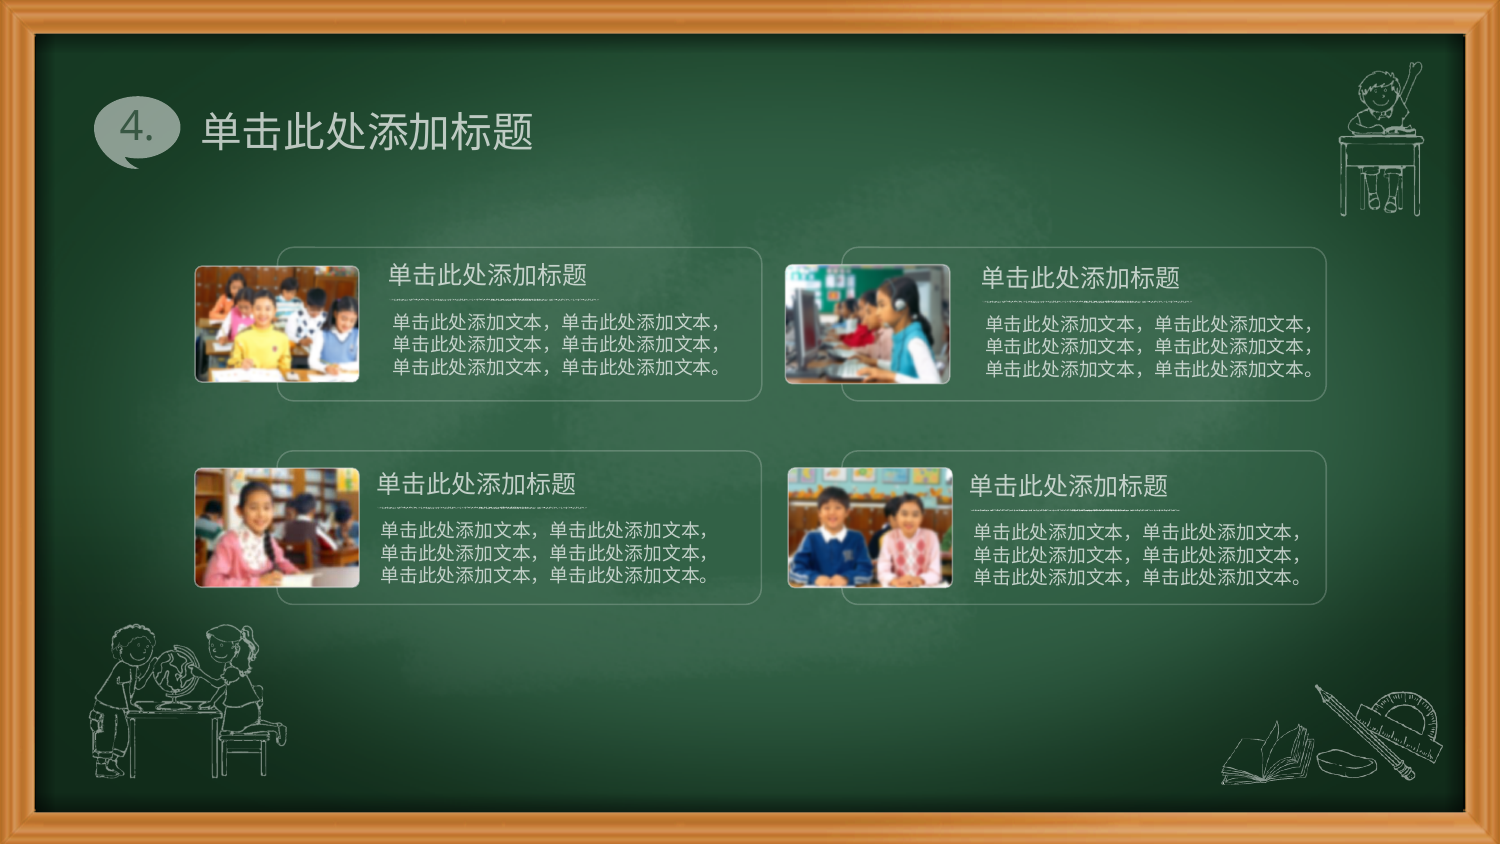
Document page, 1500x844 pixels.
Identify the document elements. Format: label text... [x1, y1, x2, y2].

title 单击此处添加标题 [185, 97, 1022, 164]
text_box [276, 450, 762, 605]
picture [0, 0, 1500, 844]
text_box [841, 247, 1344, 402]
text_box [841, 450, 1332, 605]
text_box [277, 247, 763, 402]
